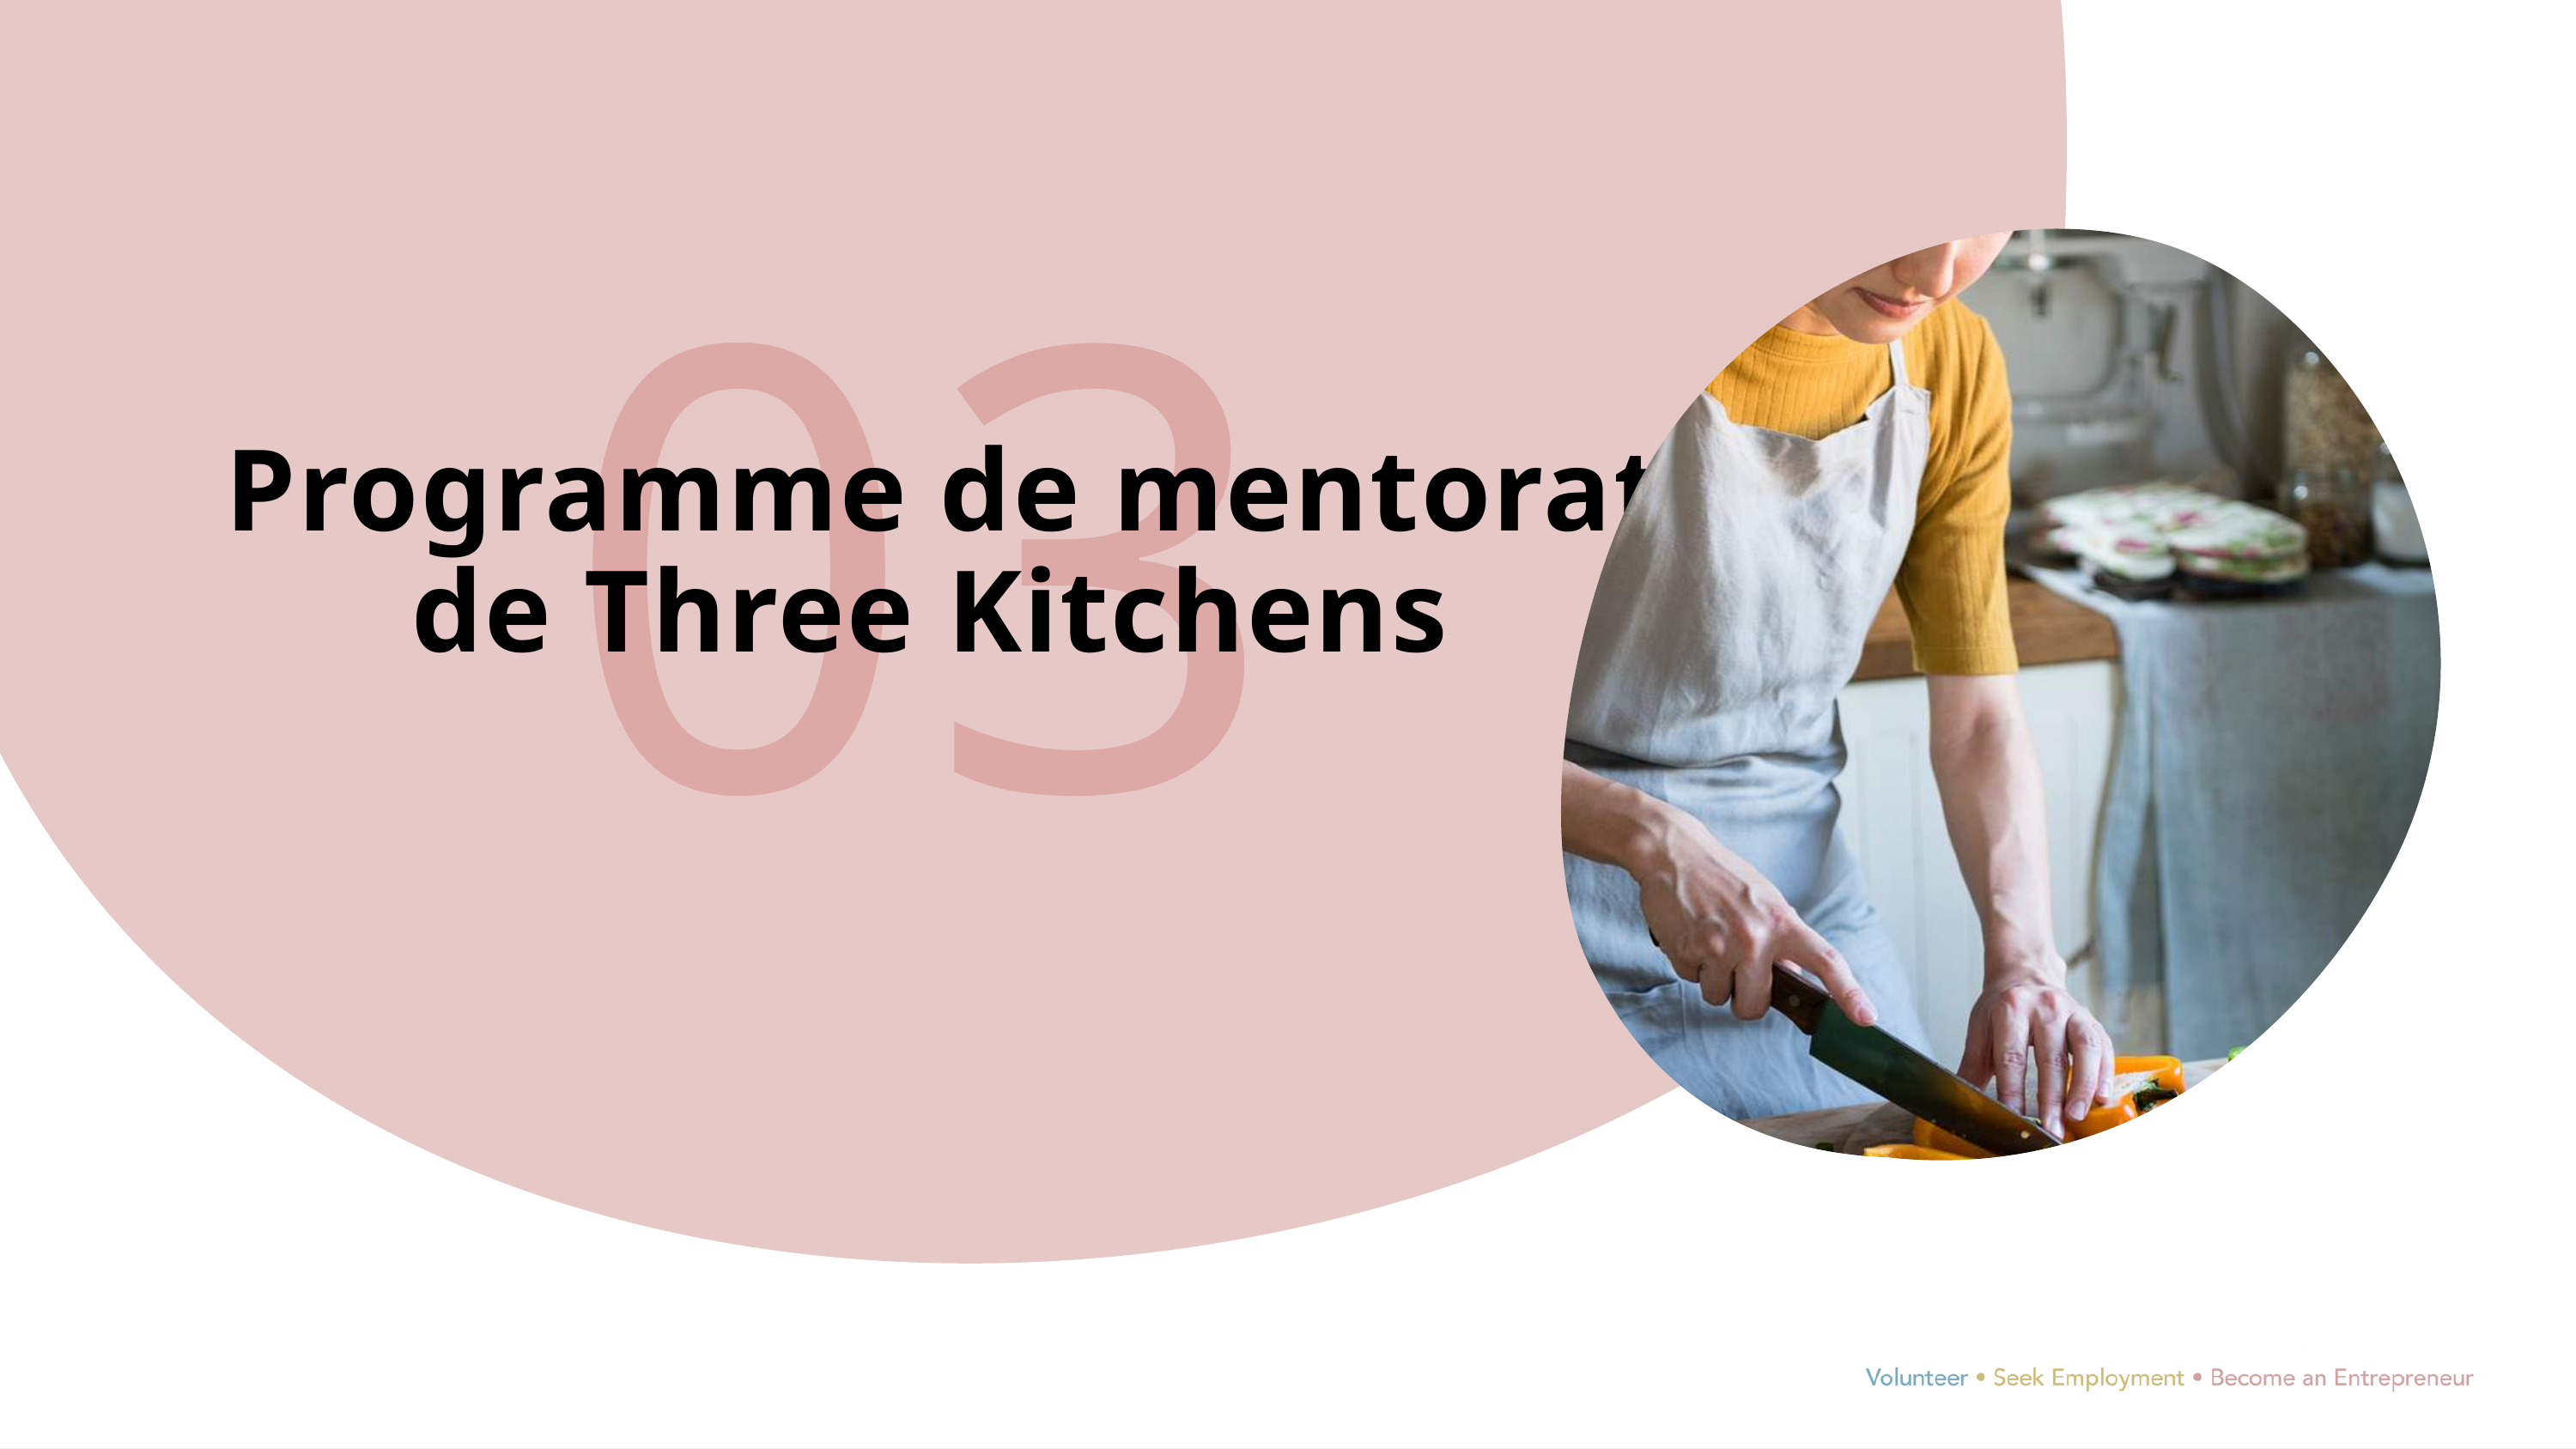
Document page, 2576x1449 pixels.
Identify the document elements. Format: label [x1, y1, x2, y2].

text_box [2180, 1347, 2538, 1421]
text_box [1585, 246, 2538, 1202]
text_box [7, 10, 2174, 1419]
